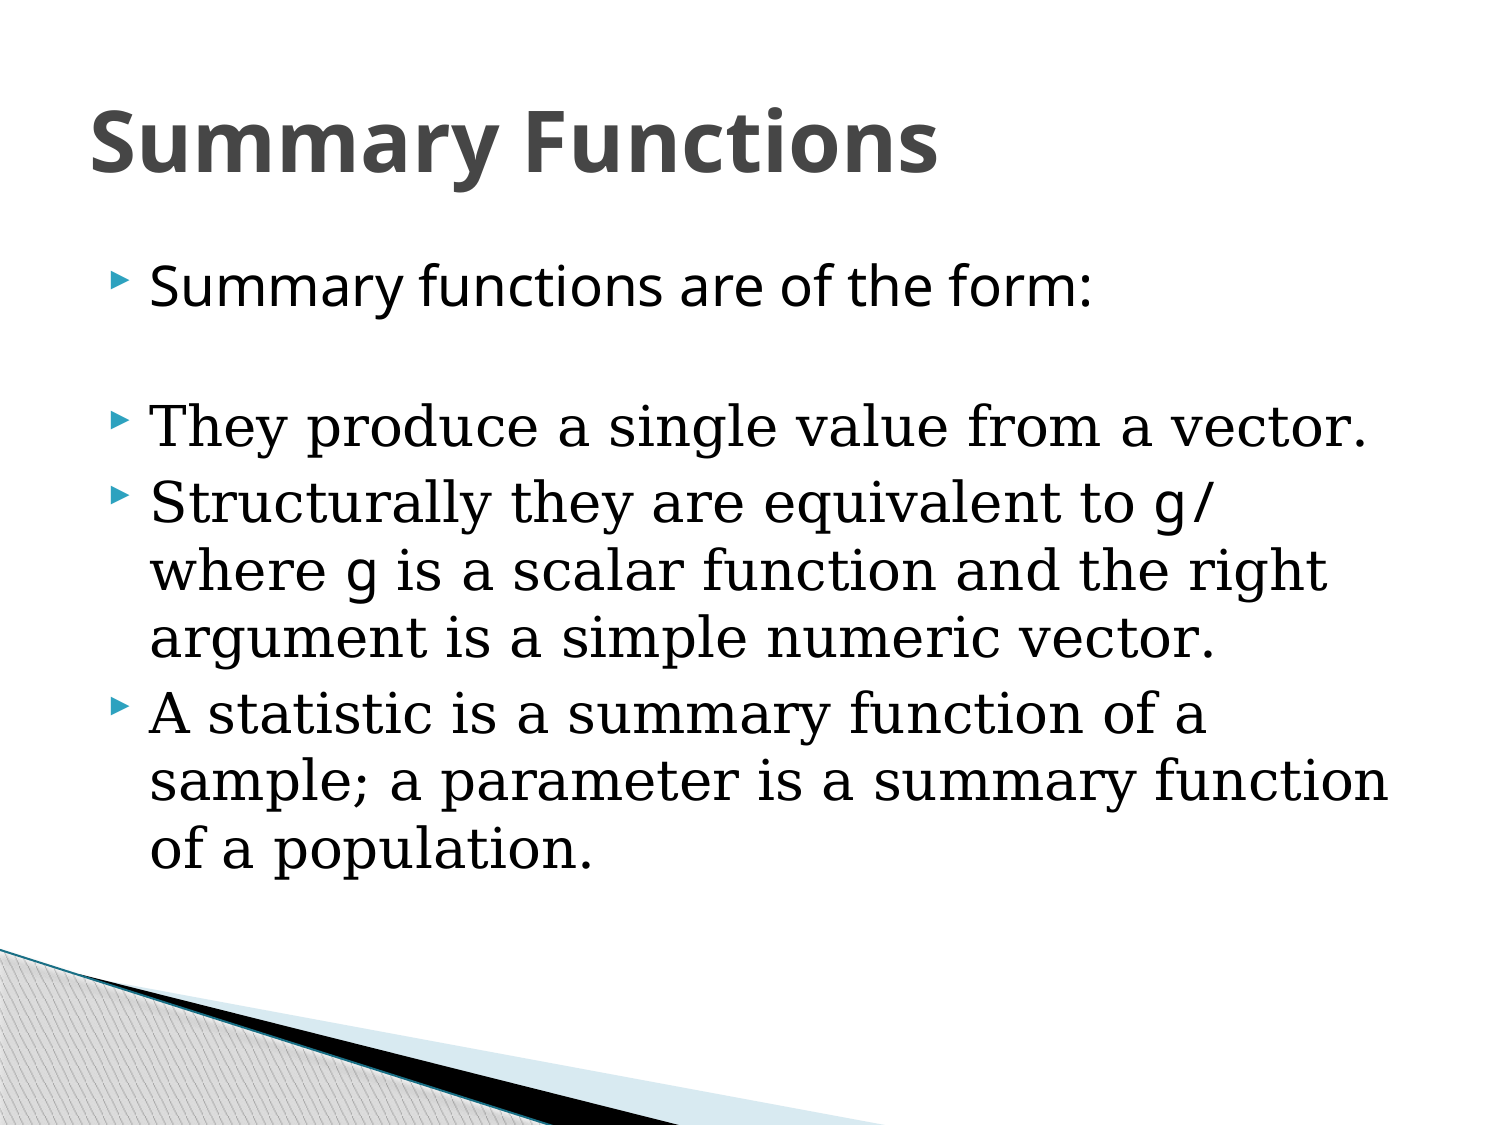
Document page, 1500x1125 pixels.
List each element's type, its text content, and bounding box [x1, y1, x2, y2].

title Summary Functions [75, 45, 1425, 233]
